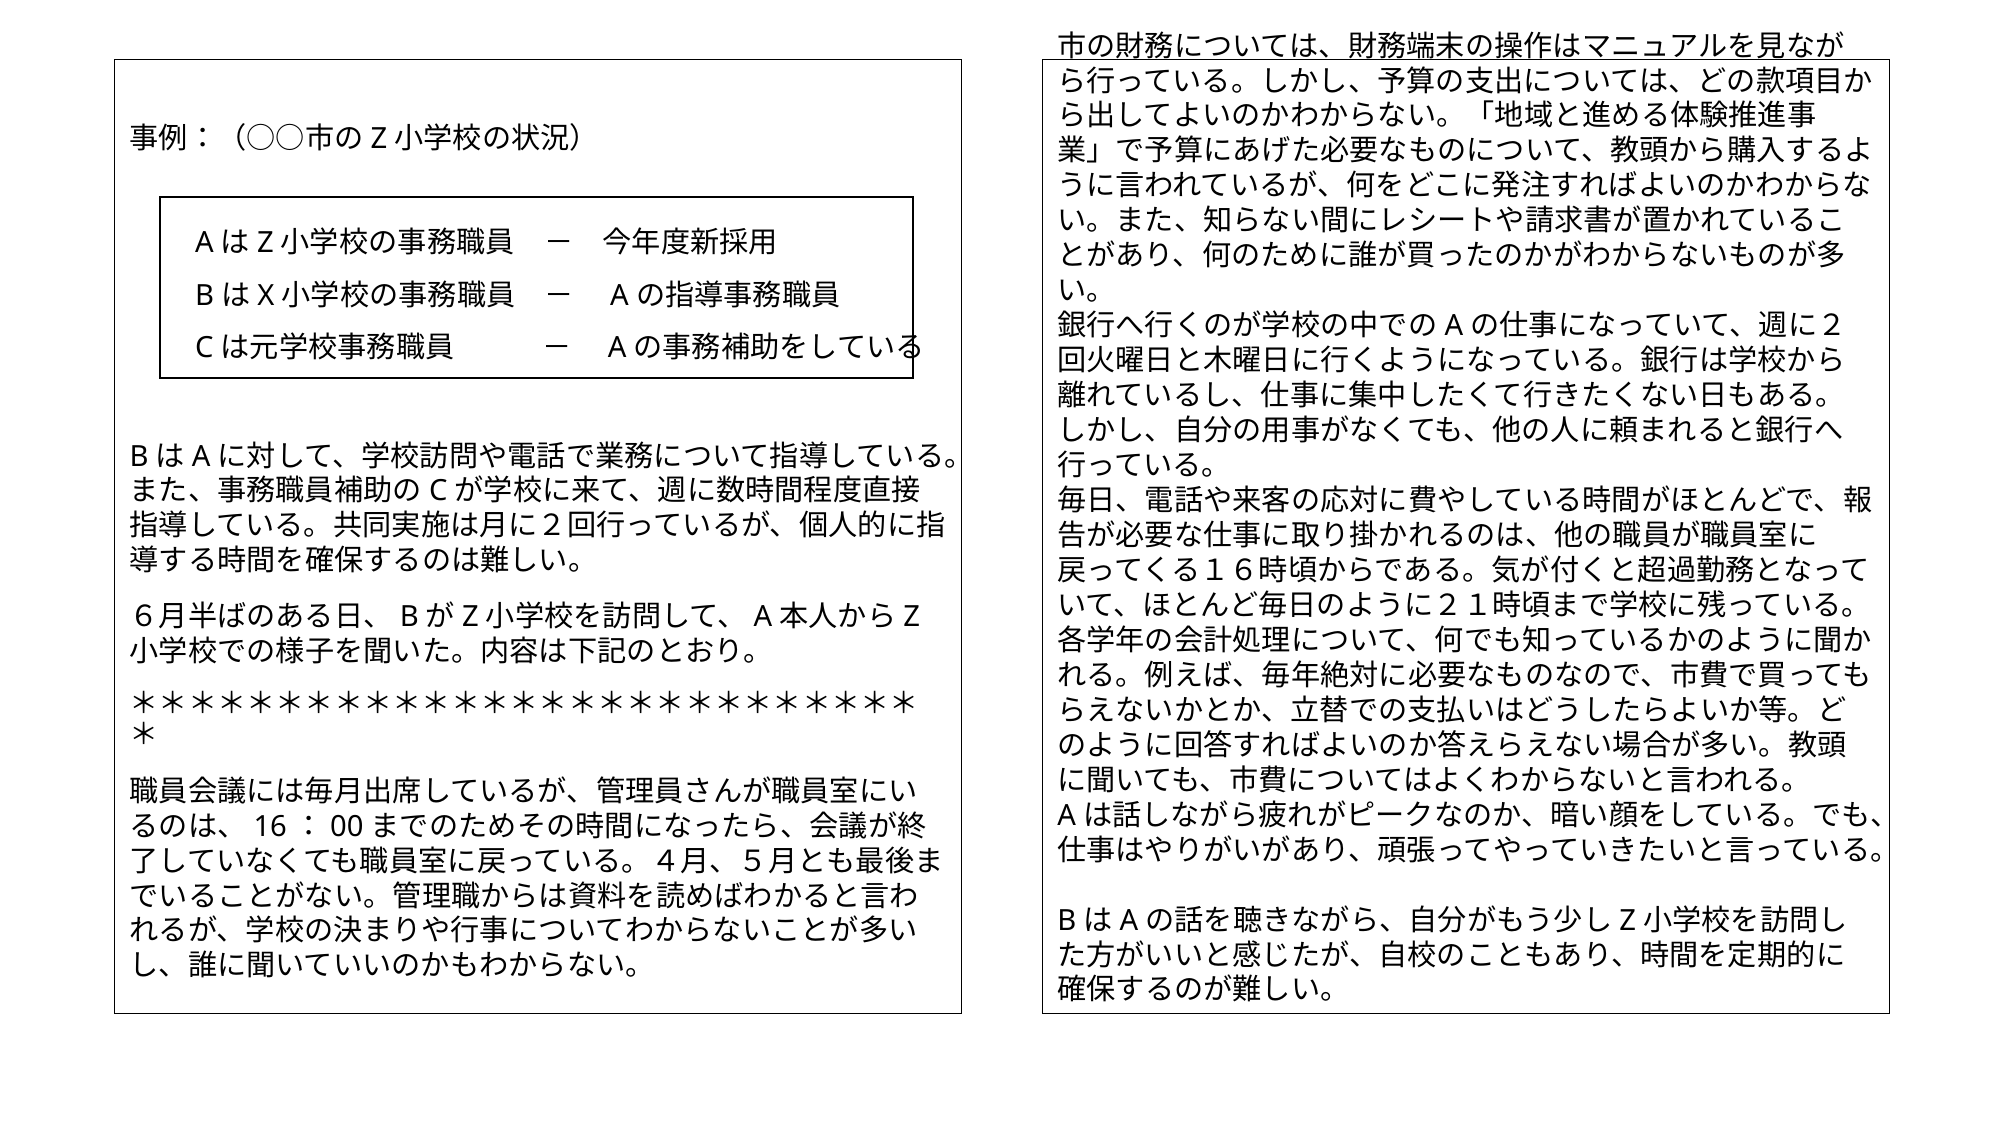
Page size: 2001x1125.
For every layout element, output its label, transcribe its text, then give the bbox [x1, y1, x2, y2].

text_box [159, 196, 914, 379]
list 事例：（○○市のZ小学校の状況） AはZ小学校の事務職員 － 今年度新採用 BはX小学校の事務職員 － Aの指導事務職員 Cは元学校事務職員 － Aの事務補助をしている BはAに対して、学校訪問や電話で業務について指導している。また、事務職員補助のCが学校に来て、週に数時間程度直接指導している。共同実施は月に２回行っているが、個人的に指導する時間を確保するのは難しい。 ６月半ばのある日、BがZ小学校を訪問して、A本人からZ小学校での様子を聞いた。内容は下記のとおり。 ＊＊＊＊＊＊＊＊＊＊＊＊＊＊＊＊＊＊＊＊＊＊＊＊＊＊＊＊ 職員会議には毎月出席しているが、管理員さんが職員室にいるのは、16：00までのためその時間になったら、会議が終了していなくても職員室に戻っている。４月、５月とも最後までいることがない。管理職からは資料を読めばわかると言われるが、学校の決まりや行事についてわからないことが多いし、誰に聞いていいのかもわからない。 [114, 59, 962, 1014]
title 市の財務については、財務端末の操作はマニュアルを見ながら行っている。しかし、予算の支出については、どの款項目から出してよいのかわからない。「地域と進める体験推進事業」で予算にあげた必要なものについて、教頭から購入するように言われているが、何をどこに発注すればよいのかわからない。また、知らない間にレシートや請求書が置かれていることがあり、何のために誰が買ったのかがわからないものが多い。 銀行へ行くのが学校の中でのAの仕事になっていて、週に２回火曜日と木曜日に行くようになっている。銀行は学校から離れているし、仕事に集中したくて行きたくない日もある。しかし、自分の用事がなくても、他の人に頼まれると銀行へ行っている。 毎日、電話や来客の応対に費やしている時間がほとんどで、報告が必要な仕事に取り掛かれるのは、他の職員が職員室に戻ってくる１６時頃からである。気が付くと超過勤務となっていて、ほとんど毎日のように２１時頃まで学校に残っている。 各学年の会計処理について、何でも知っているかのように聞かれる。例えば、毎年絶対に必要なものなので、市費で買ってもらえないかとか、立替での支払いはどうしたらよいか等。どのように回答すればよいのか答えらえない場合が多い。教頭に聞いても、市費についてはよくわからないと言われる。 Aは話しながら疲れがピークなのか、暗い顔をしている。でも、仕事はやりがいがあり、頑張ってやっていきたいと言っている。 BはAの話を聴きながら、自分がもう少しZ小学校を訪問した方がいいと感じたが、自校のこともあり、時間を定期的に確保するのが難しい。 [1042, 59, 1890, 1014]
